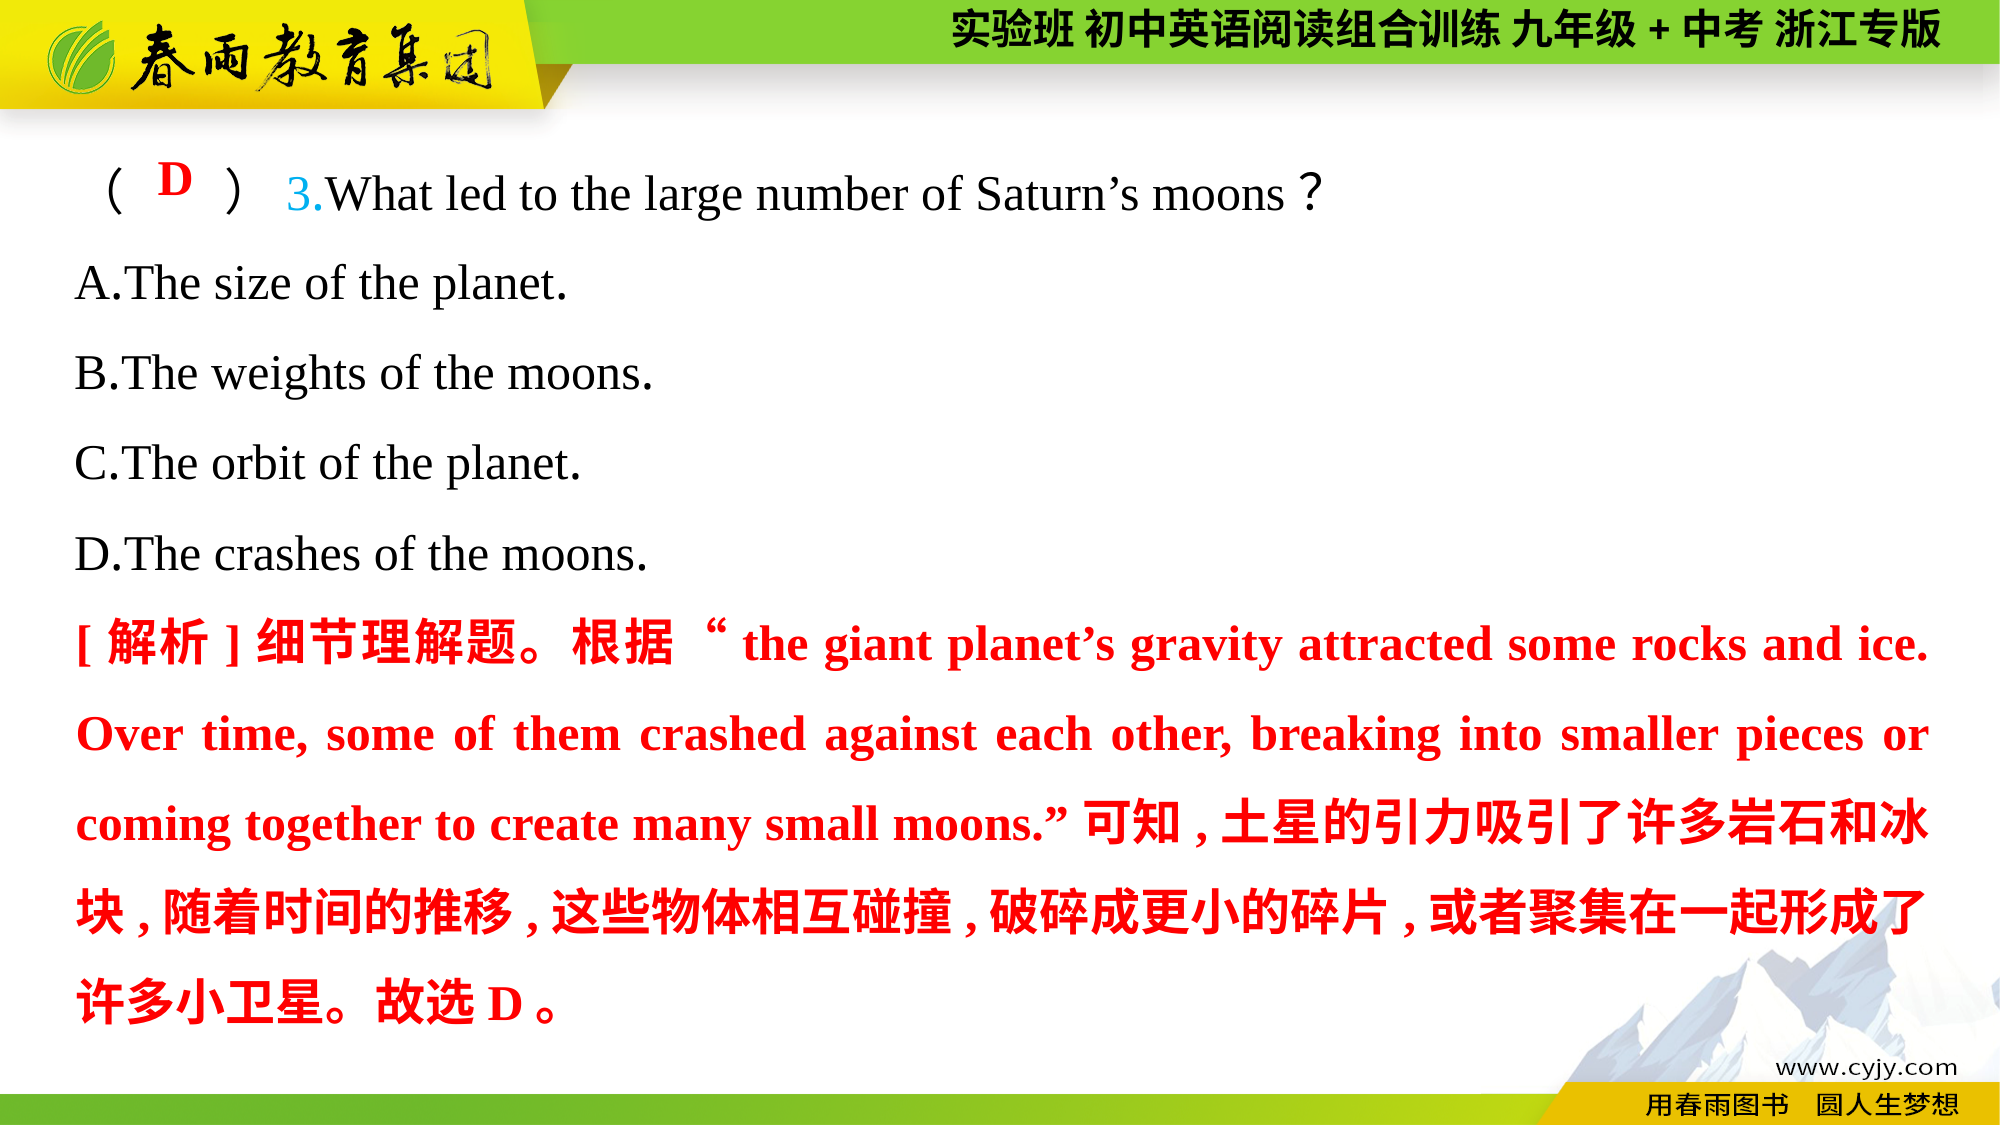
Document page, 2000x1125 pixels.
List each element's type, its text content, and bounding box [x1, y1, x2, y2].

text_box D [142, 138, 209, 213]
list （ ）3.What led to the large number of Saturn’s moons？ A.The size of the planet. B.The weights of the moons. C.The orbit of the planet. D.The crashes of the moons. [59, 122, 1944, 581]
text_box [解析]细节理解题。根据“the giant planet’s gravity attracted some rocks and ice. Over time, some of them crashed against each other, breaking into smaller pieces or coming together to create many small moons.”可知,土星的引力吸引了许多岩石和冰块,随着时间的推移,这些物体相互碰撞,破碎成更小的碎片,或者聚集在一起形成了许多小卫星。故选D。 [60, 573, 1945, 1039]
picture [0, 0, 2000, 1125]
